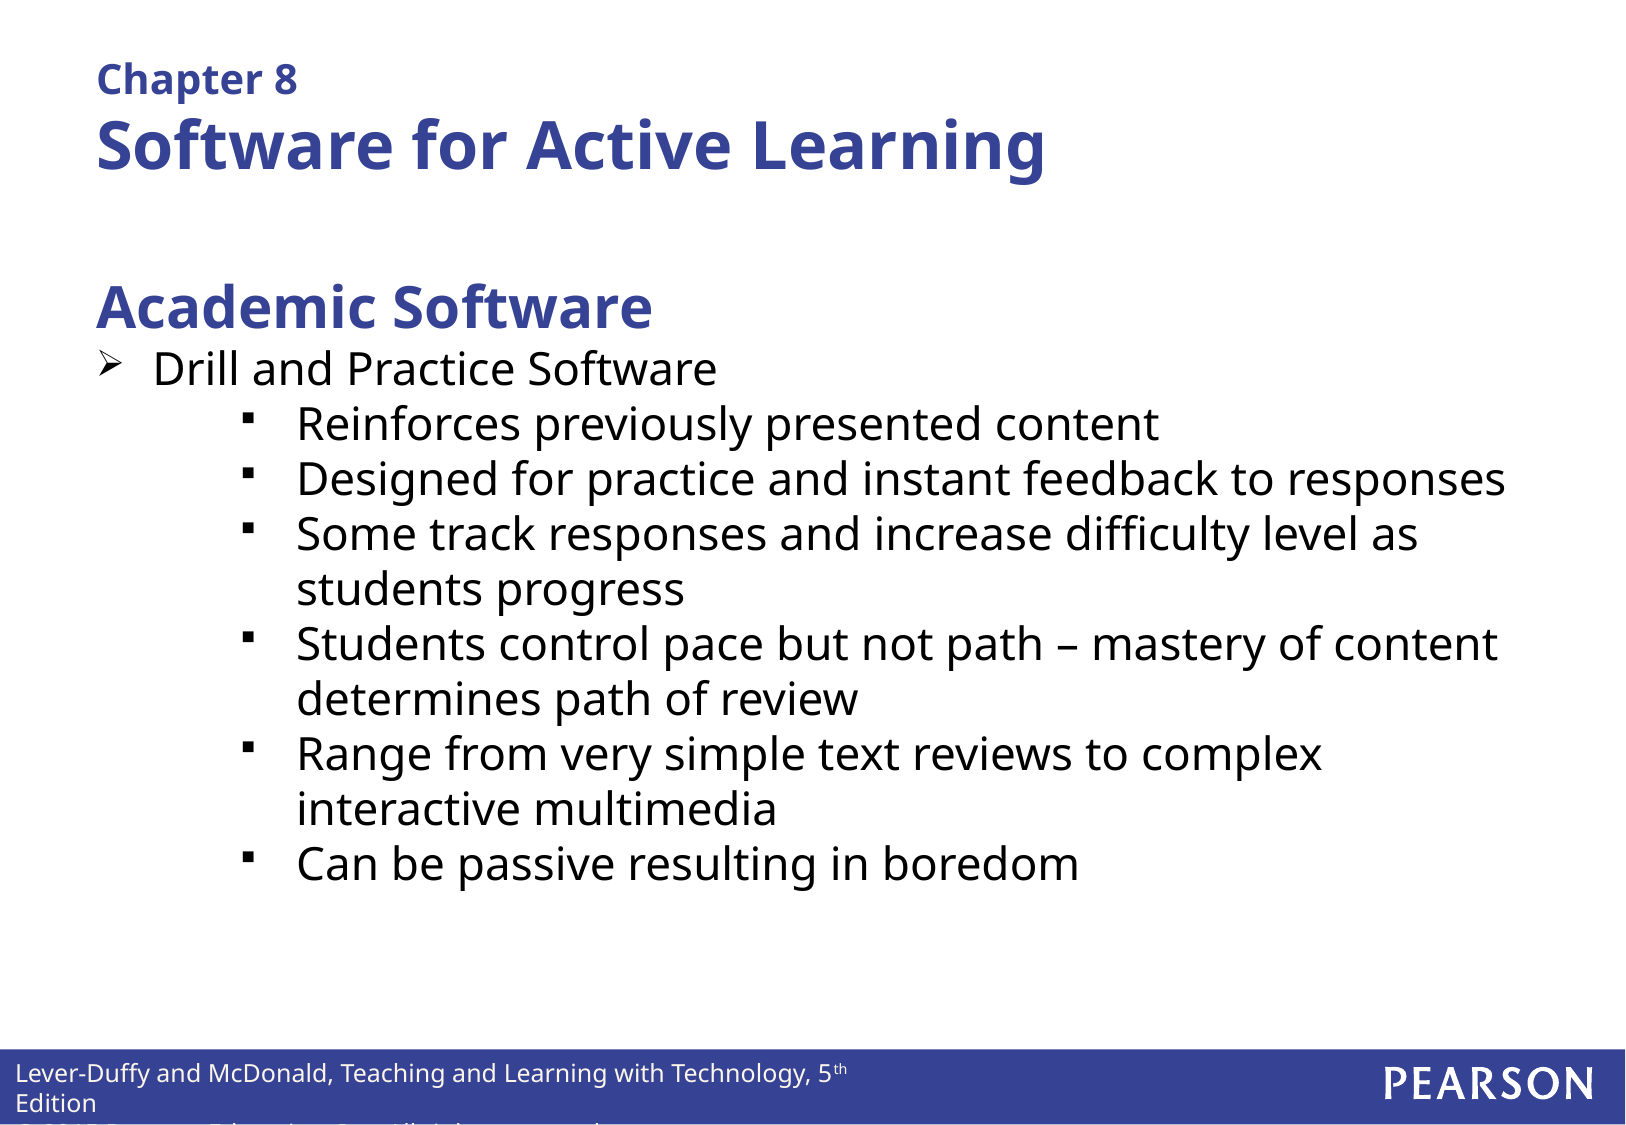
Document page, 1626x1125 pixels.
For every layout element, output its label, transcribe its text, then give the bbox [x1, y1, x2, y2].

list Academic Software Drill and Practice Software Reinforces previously presented content Designed for practice and instant feedback to responses Some track responses and increase difficulty level as students progress Students control pace but not path – mastery of content determines path of review Range from very simple text reviews to complex interactive multimedia Can be passive resulting in boredom [81, 262, 1544, 1005]
title Chapter 8 Software for Active Learning [81, 45, 1544, 233]
